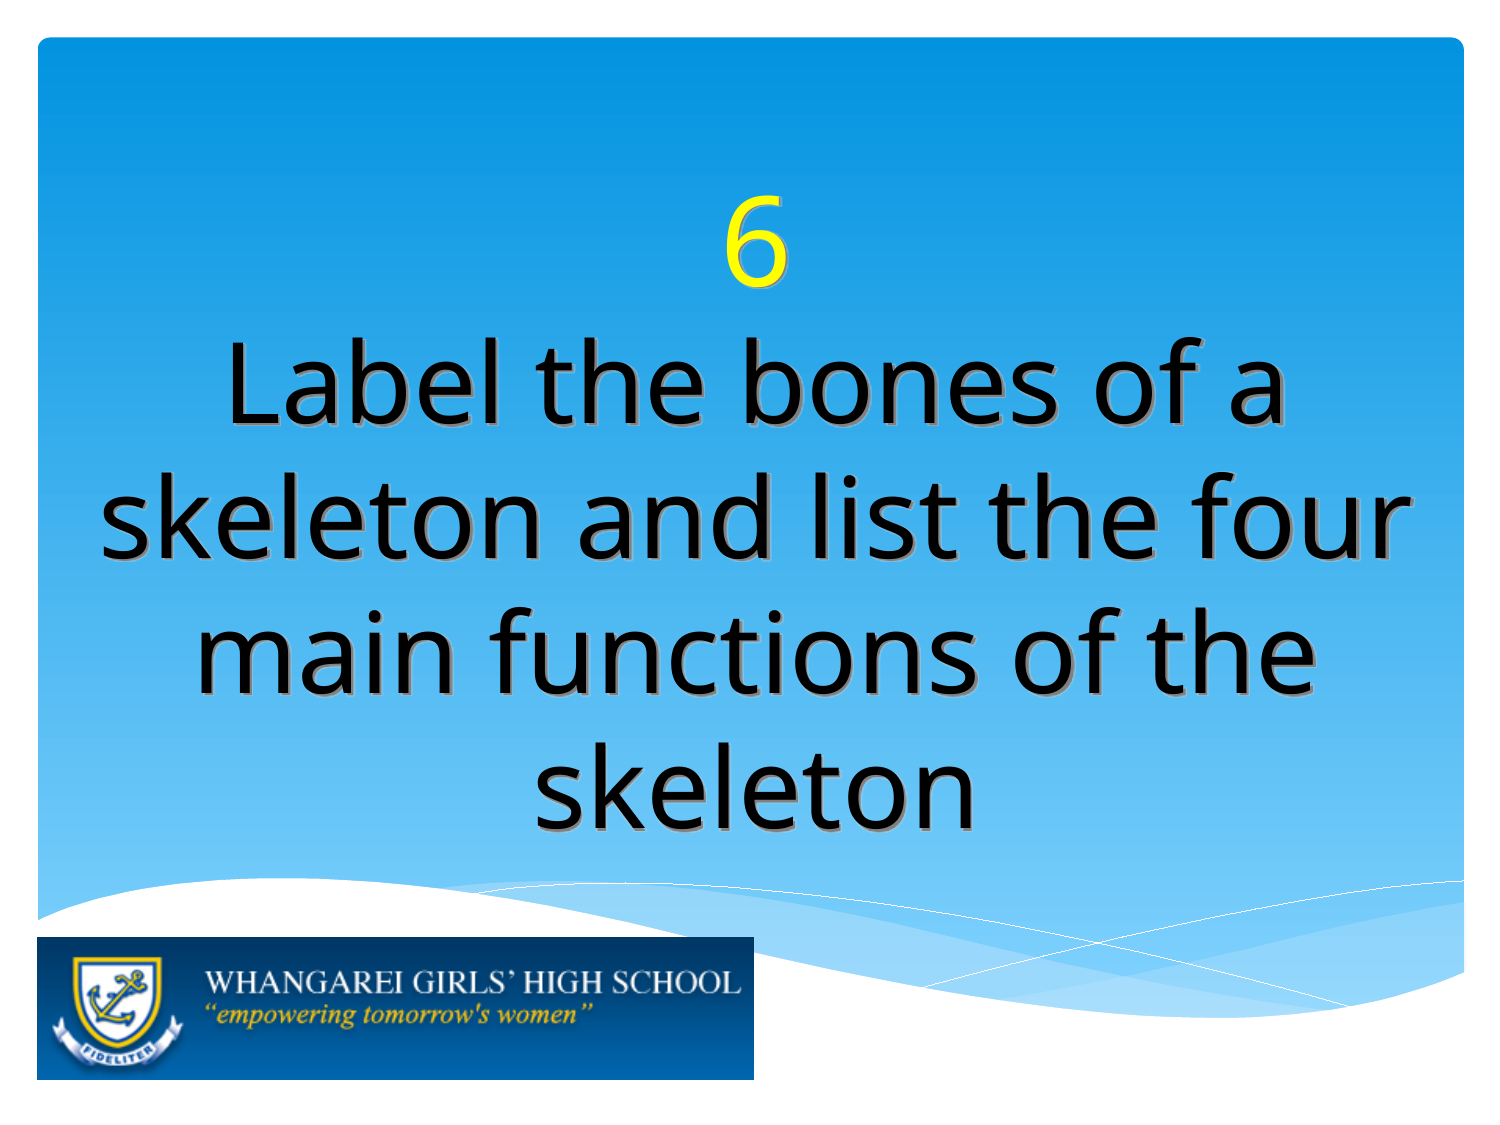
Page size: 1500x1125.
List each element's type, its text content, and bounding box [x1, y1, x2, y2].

picture [37, 937, 754, 1080]
text_box 6 Label the bones of a skeleton and list the four main functions of the skeleton [74, 99, 1438, 913]
